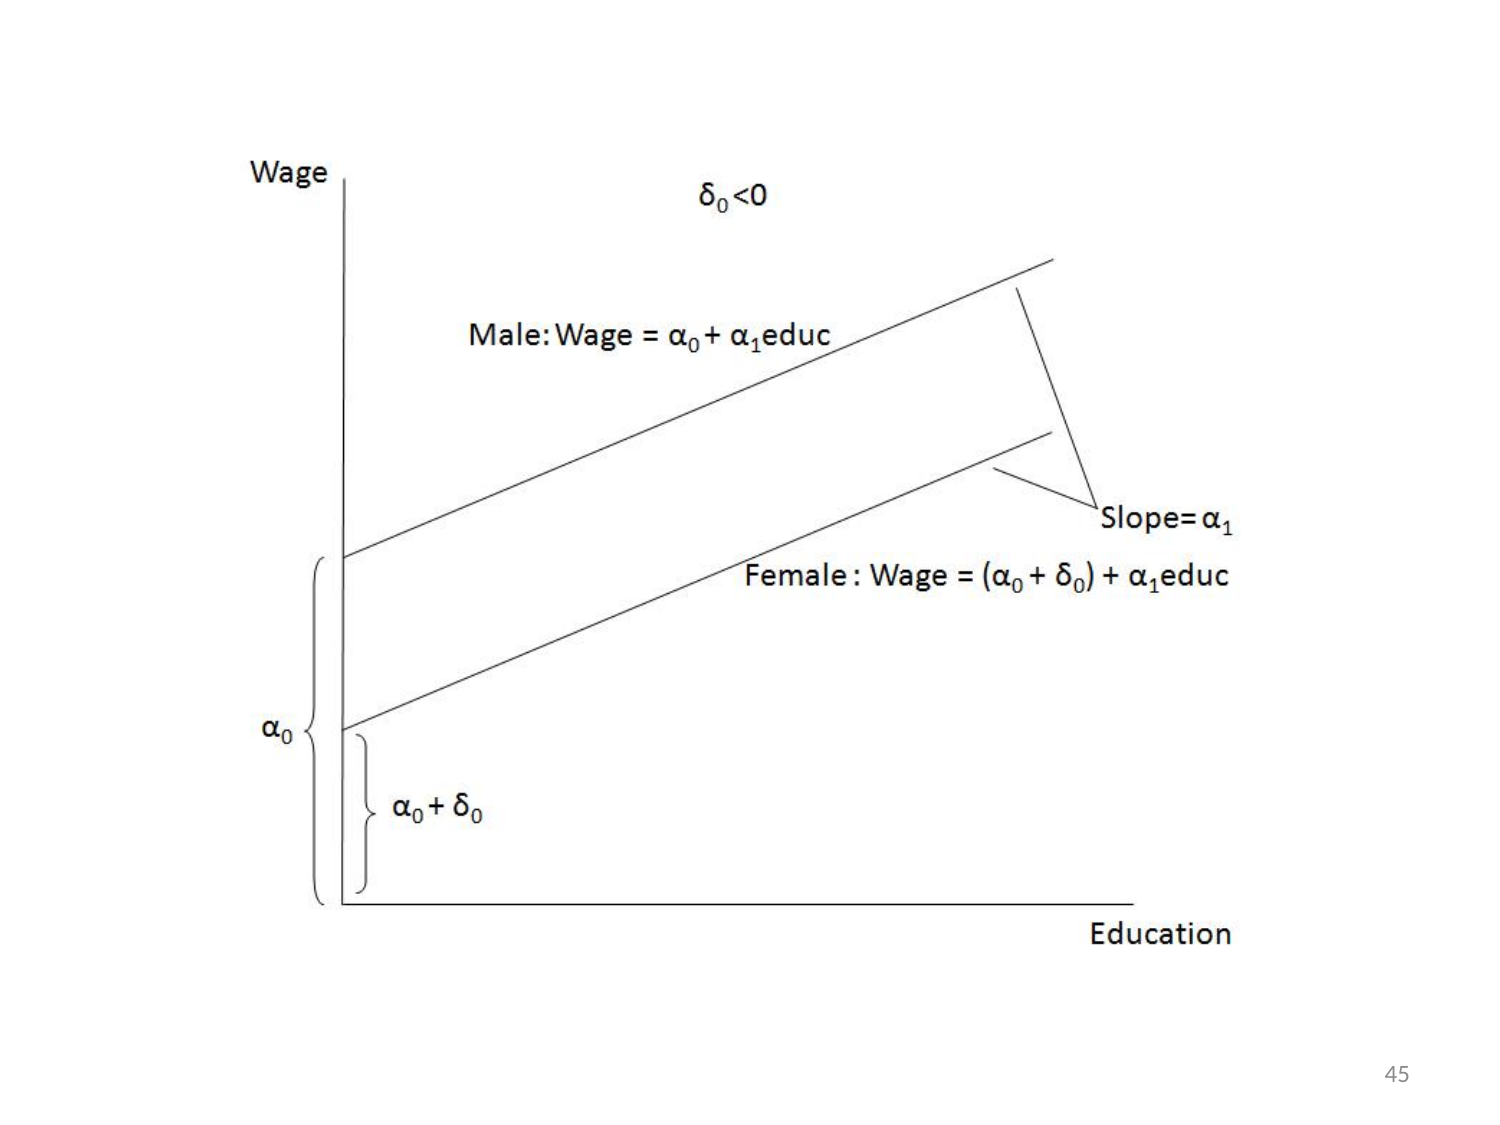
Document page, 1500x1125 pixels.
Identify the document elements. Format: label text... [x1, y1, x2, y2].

slide_number 45 [1074, 1042, 1425, 1103]
picture [227, 138, 1272, 963]
